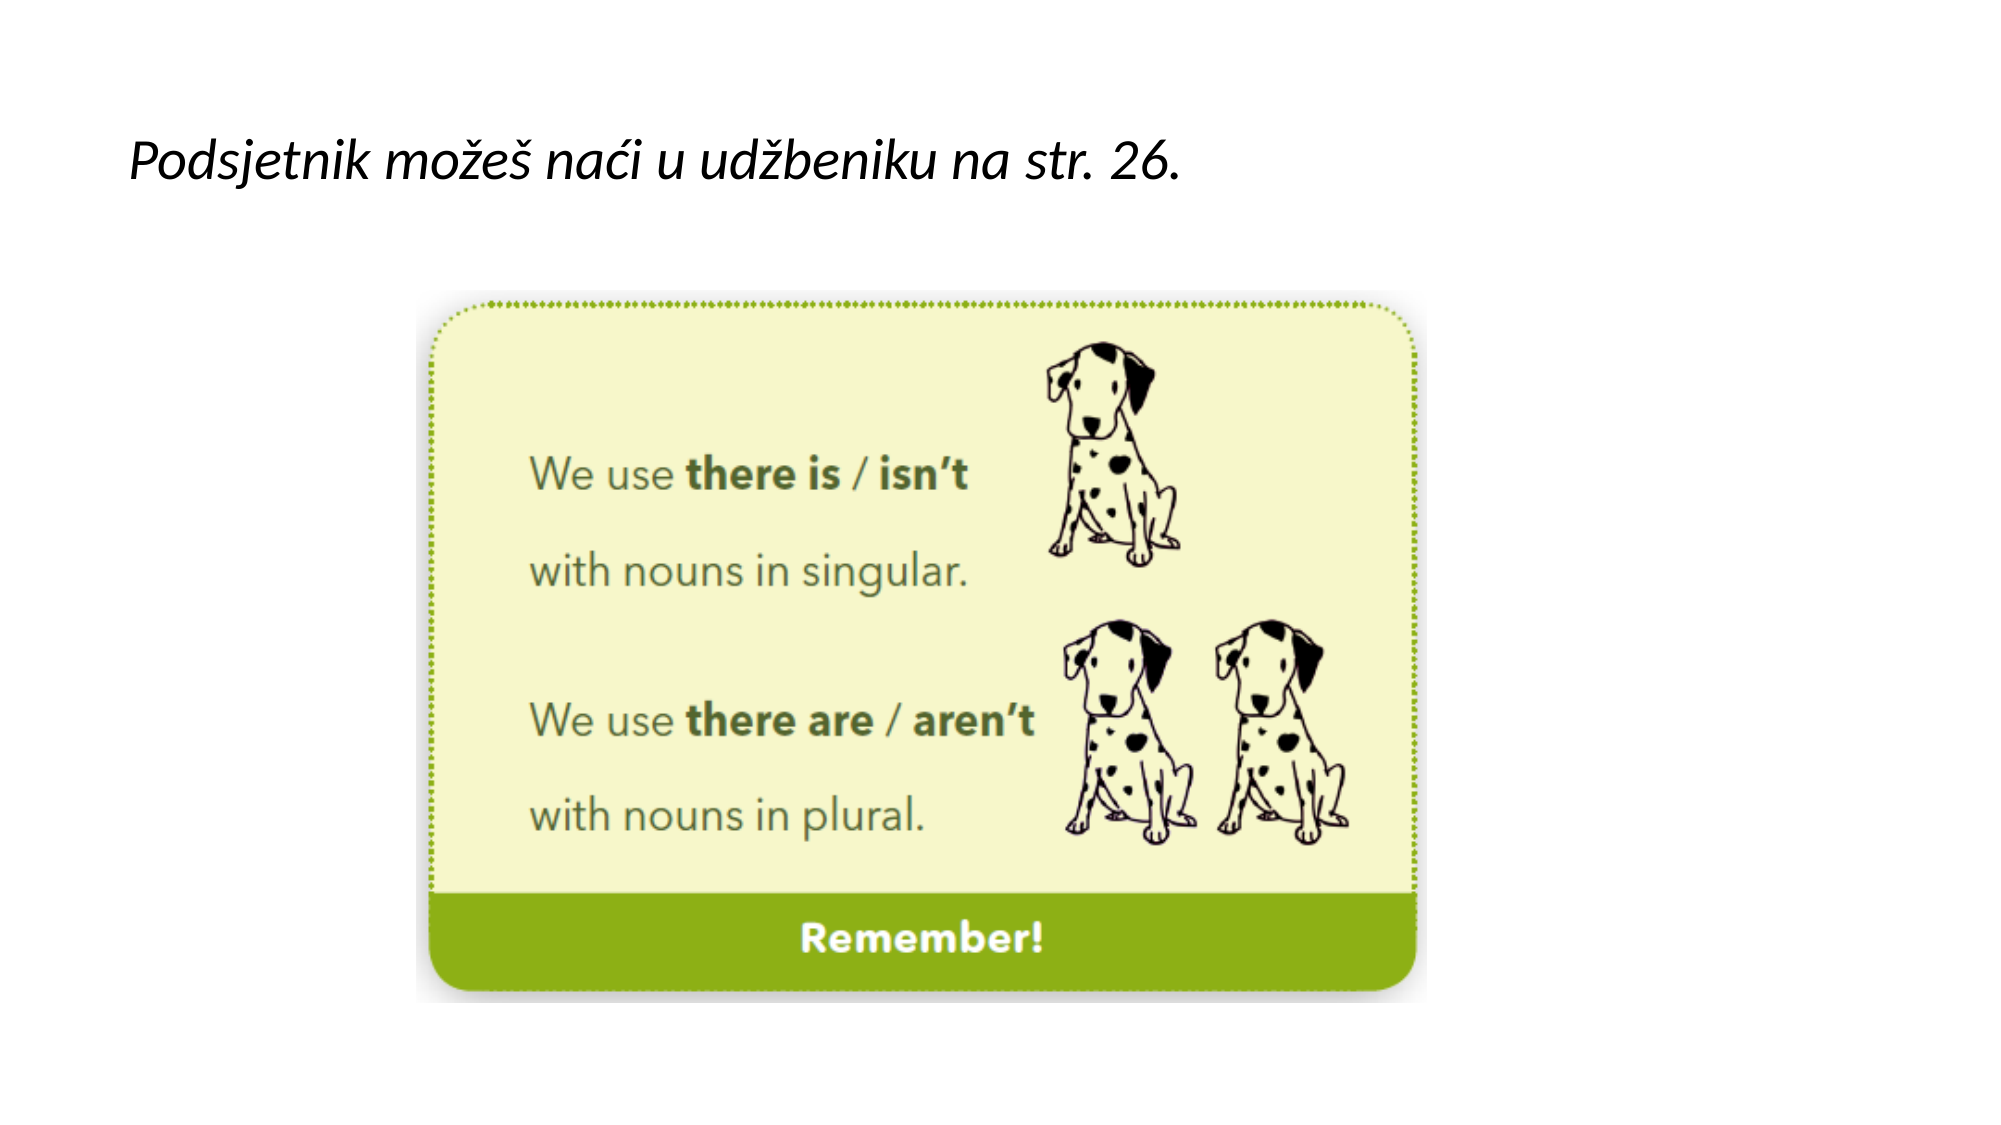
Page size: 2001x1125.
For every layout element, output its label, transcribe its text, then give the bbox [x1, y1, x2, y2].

text_box Podsjetnik možeš naći u udžbeniku na str. 26. [114, 113, 1302, 199]
picture [416, 290, 1427, 1003]
